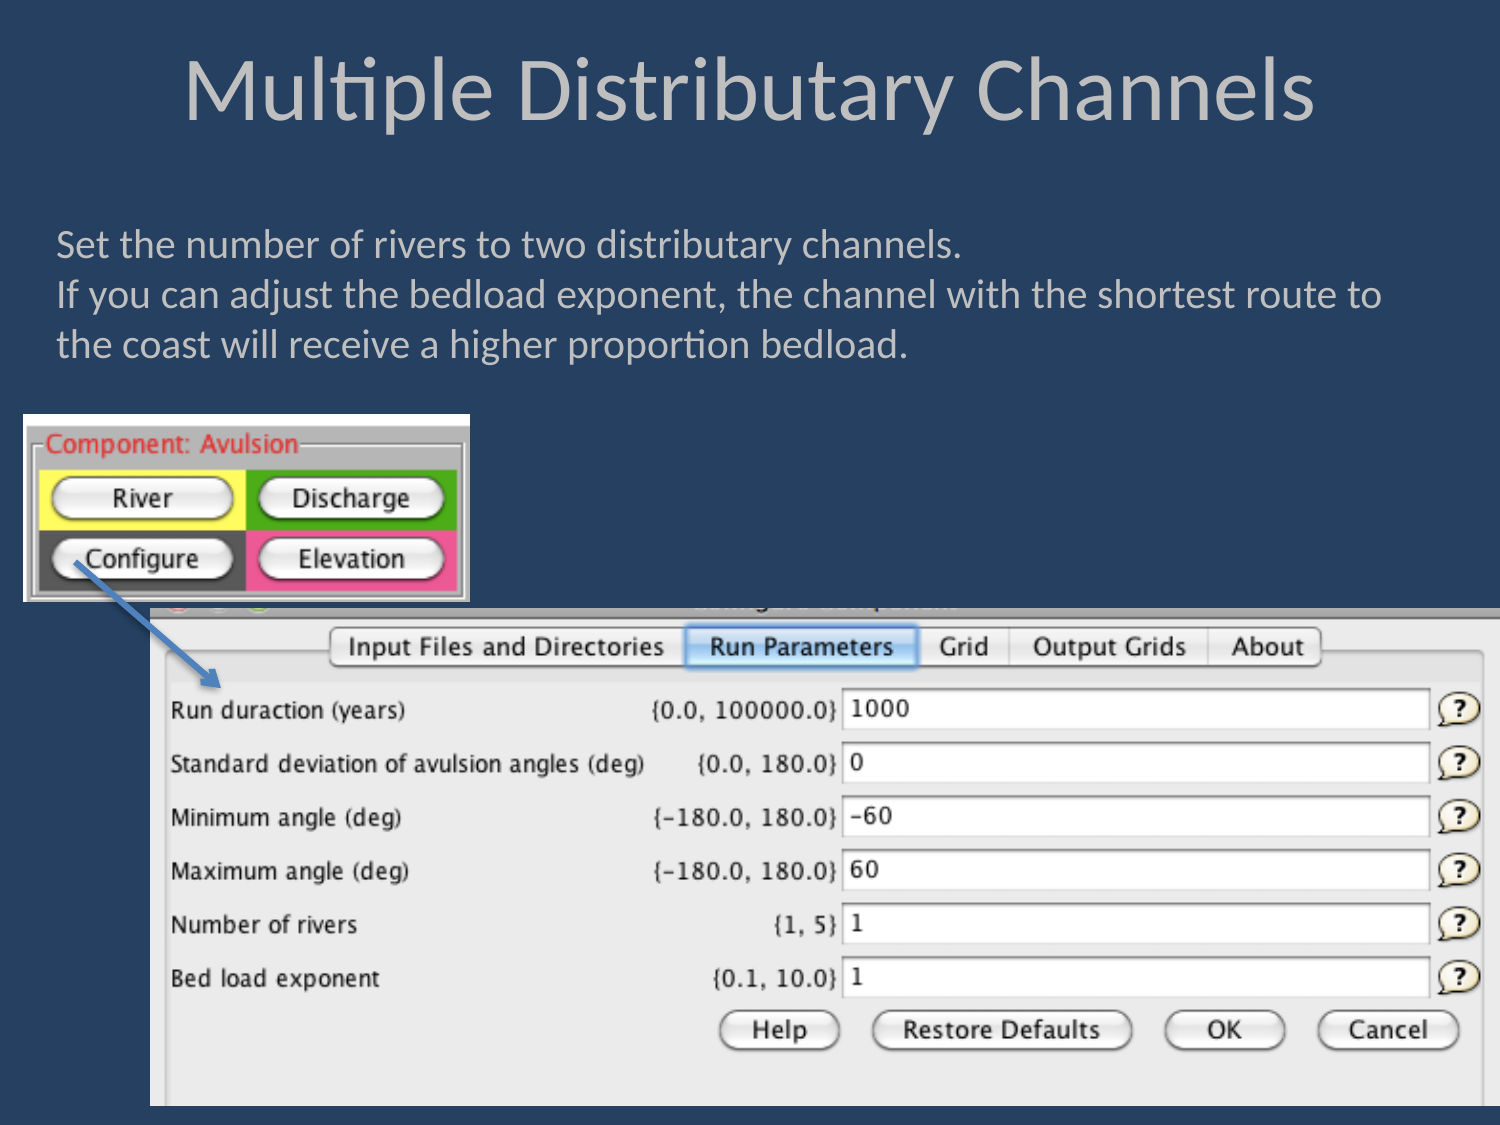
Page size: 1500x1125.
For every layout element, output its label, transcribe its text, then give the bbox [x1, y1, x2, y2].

title Multiple Distributary Channels [75, 0, 1425, 178]
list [149, 485, 1500, 1125]
picture [23, 414, 470, 603]
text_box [74, 561, 222, 689]
text_box Set the number of rivers to two distributary channels. If you can adjust the bedload exponent, the channel with the shortest route to the coast will receive a higher proportion bedload. [41, 209, 1418, 375]
